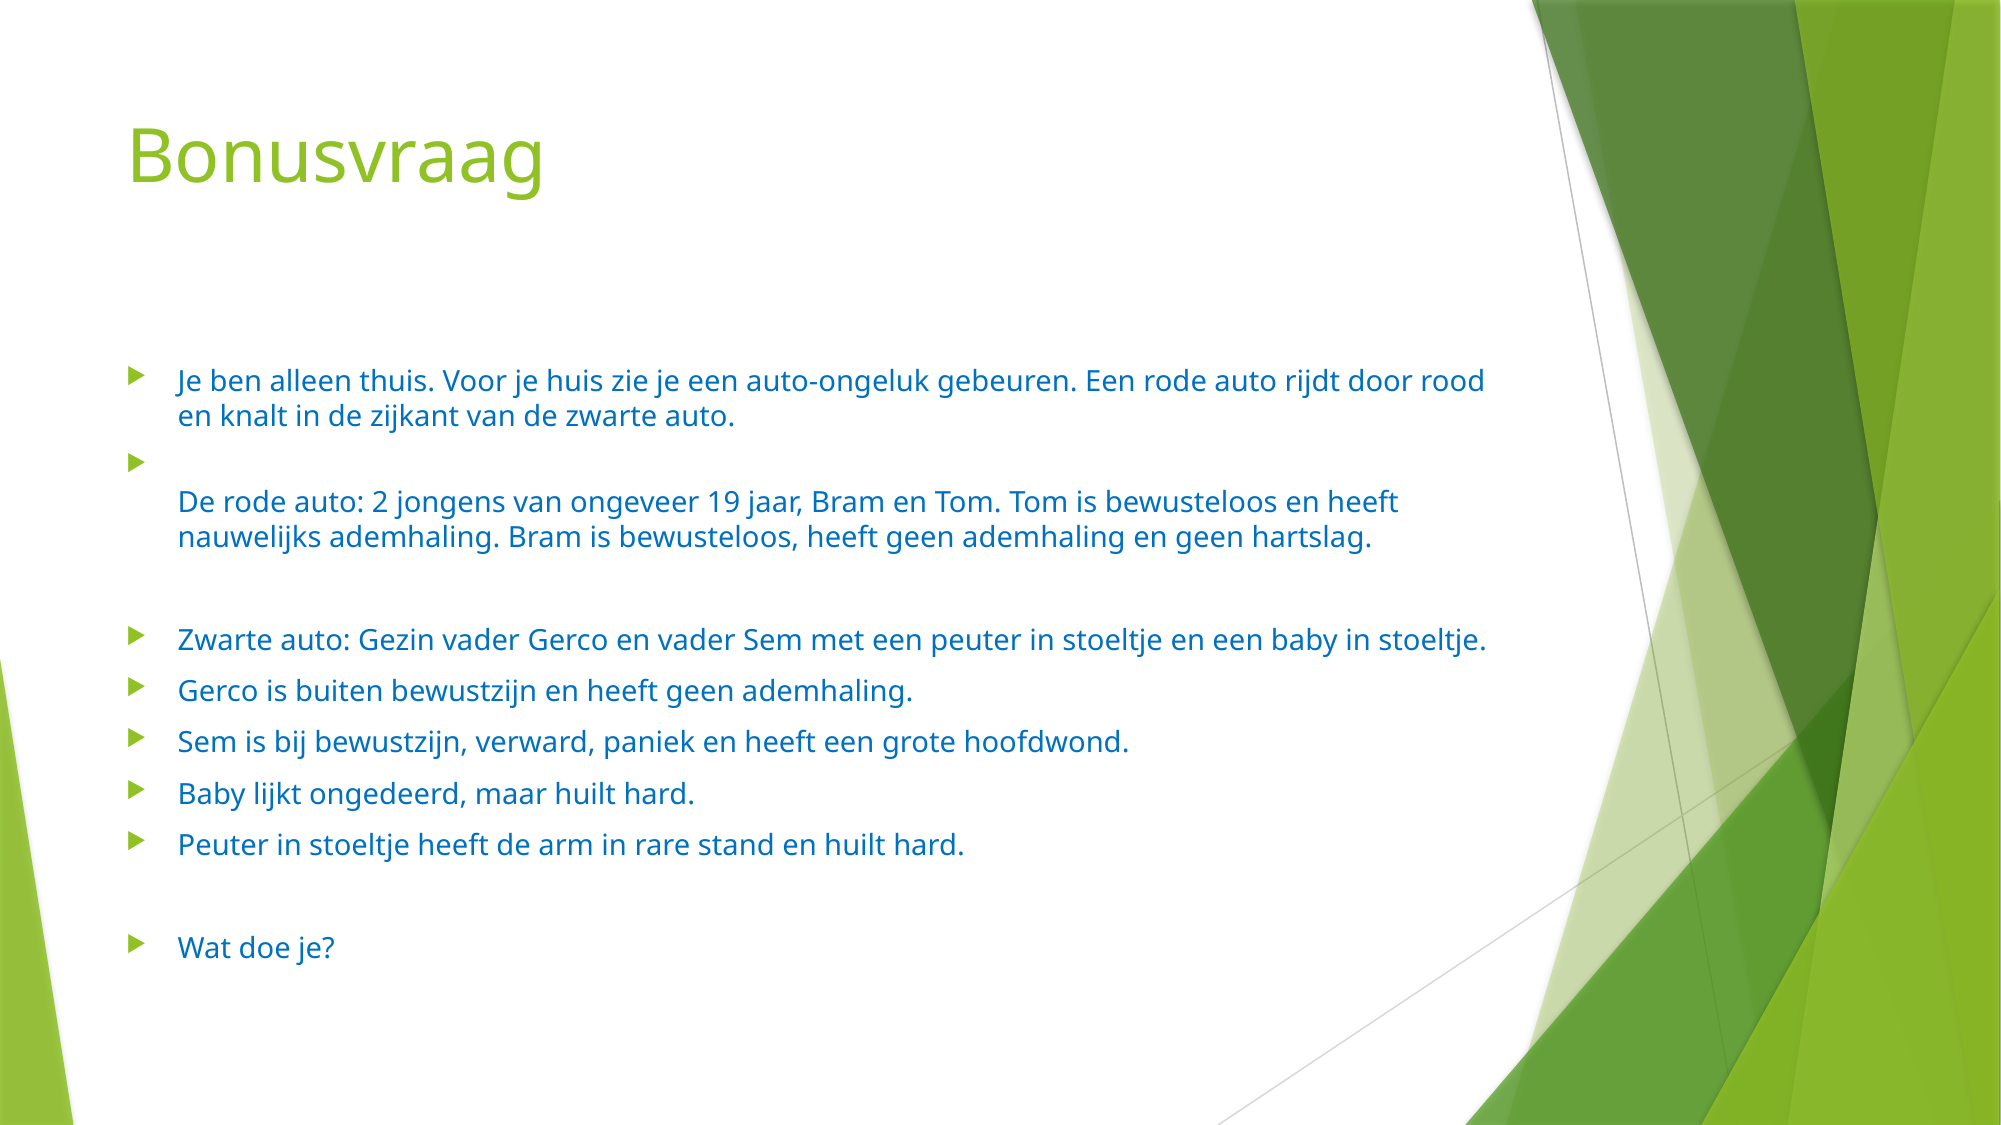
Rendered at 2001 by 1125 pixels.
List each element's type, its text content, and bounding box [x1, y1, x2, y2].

list Je ben alleen thuis. Voor je huis zie je een auto-ongeluk gebeuren. Een rode auto rijdt door rood en knalt in de zijkant van de zwarte auto. De rode auto: 2 jongens van ongeveer 19 jaar, Bram en Tom. Tom is bewusteloos en heeft nauwelijks ademhaling. Bram is bewusteloos, heeft geen ademhaling en geen hartslag. Zwarte auto: Gezin vader Gerco en vader Sem met een peuter in stoeltje en een baby in stoeltje. Gerco is buiten bewustzijn en heeft geen ademhaling. Sem is bij bewustzijn, verward, paniek en heeft een grote hoofdwond. Baby lijkt ongedeerd, maar huilt hard. Peuter in stoeltje heeft de arm in rare stand en huilt hard. Wat doe je? [111, 354, 1522, 992]
title Bonusvraag [111, 99, 1522, 317]
